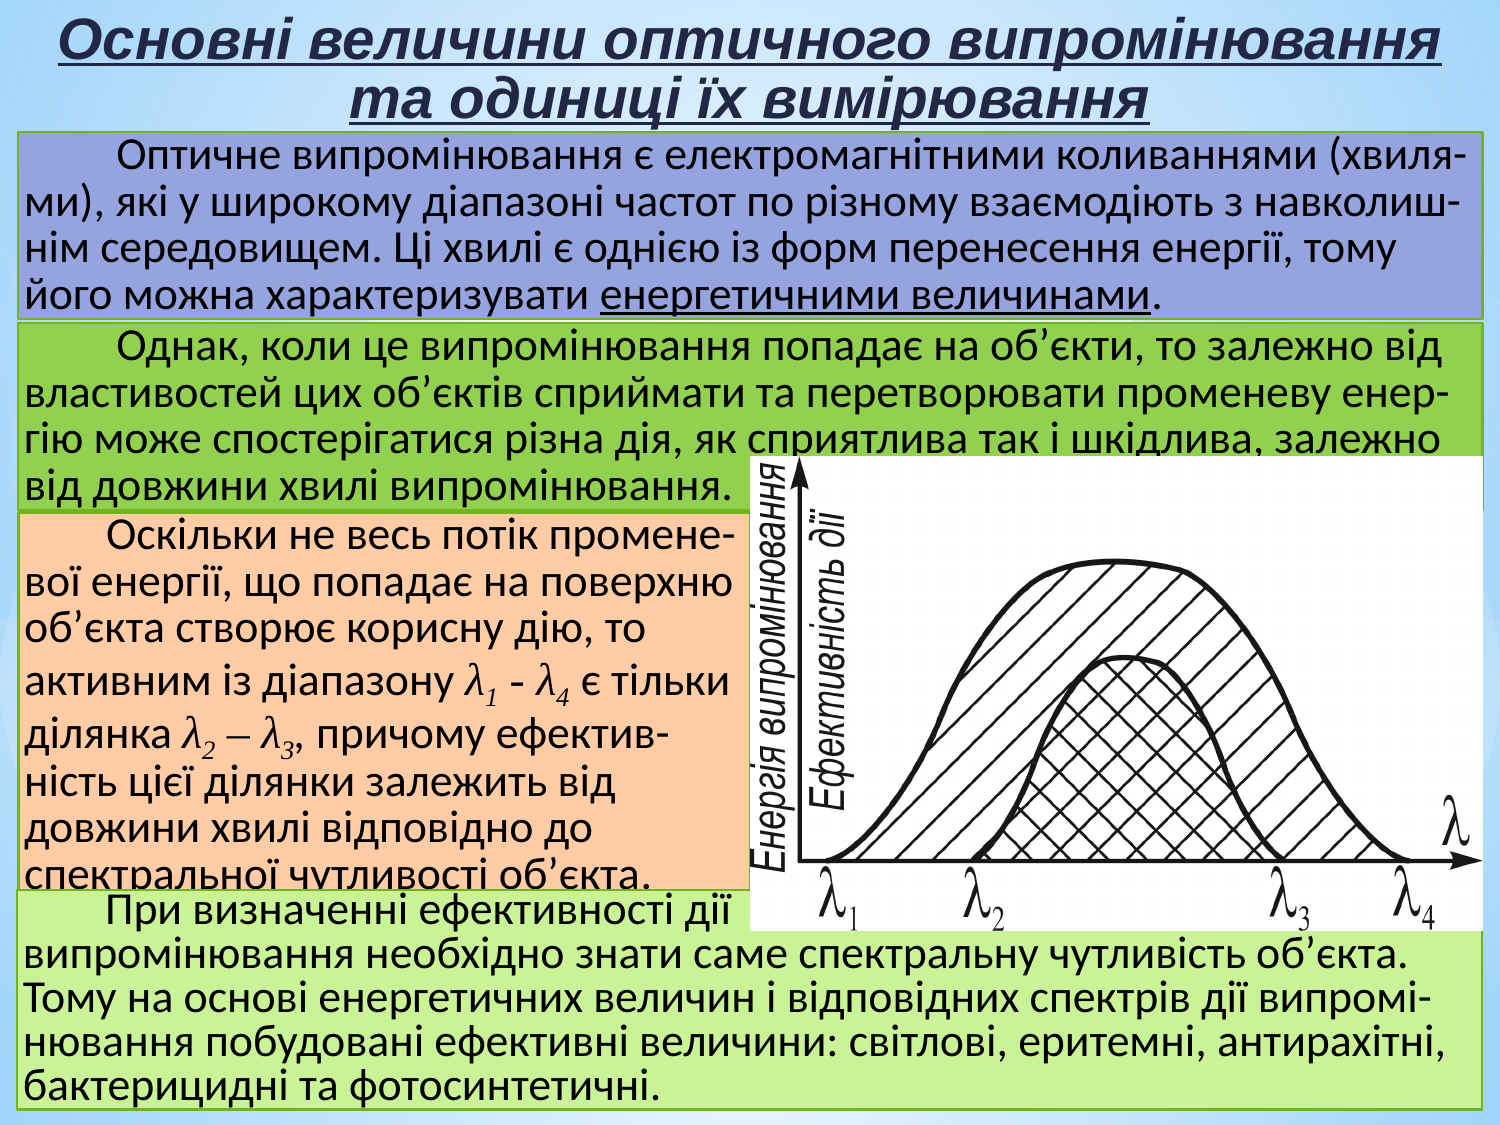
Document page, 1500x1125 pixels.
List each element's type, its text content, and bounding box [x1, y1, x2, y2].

text_box Оскільки не весь потік промене-вої енергії, що попадає на поверхню об’єкта створює корисну дію, то активним із діапазону λ1 - λ4 є тільки ділянка λ2 – λ3, причому ефектив-ність цієї ділянки залежить від довжини хвилі відповідно до спектральної чутливості об’єкта. [17, 511, 743, 889]
text_box Оптичне випромінювання є електромагнітними коливаннями (хвиля-ми), які у широкому діапазоні частот по різному взаємодіють з навколиш-нім середовищем. Ці хвилі є однією із форм перенесення енергії, тому його можна характеризувати енергетичними величинами. [17, 131, 1484, 320]
text_box Однак, коли це випромінювання попадає на об’єкти, то залежно від властивостей цих об’єктів сприймати та перетворювати променеву енер-гію може спостерігатися різна дія, як сприятлива так і шкідлива, залежно від довжини хвилі випромінювання. [17, 322, 1484, 511]
picture [749, 455, 1483, 931]
text_box Основні величини оптичного випромінювання та одиниці їх вимірювання [17, 11, 1483, 131]
text_box При визначенні ефективності дії випромінювання необхідно знати саме спектральну чутливість об’єкта. Тому на основі енергетичних величин і відповідних спектрів дії випромі-нювання побудовані ефективні величини: світлові, еритемні, антирахітні, бактерицидні та фотосинтетичні. [16, 889, 1483, 1111]
